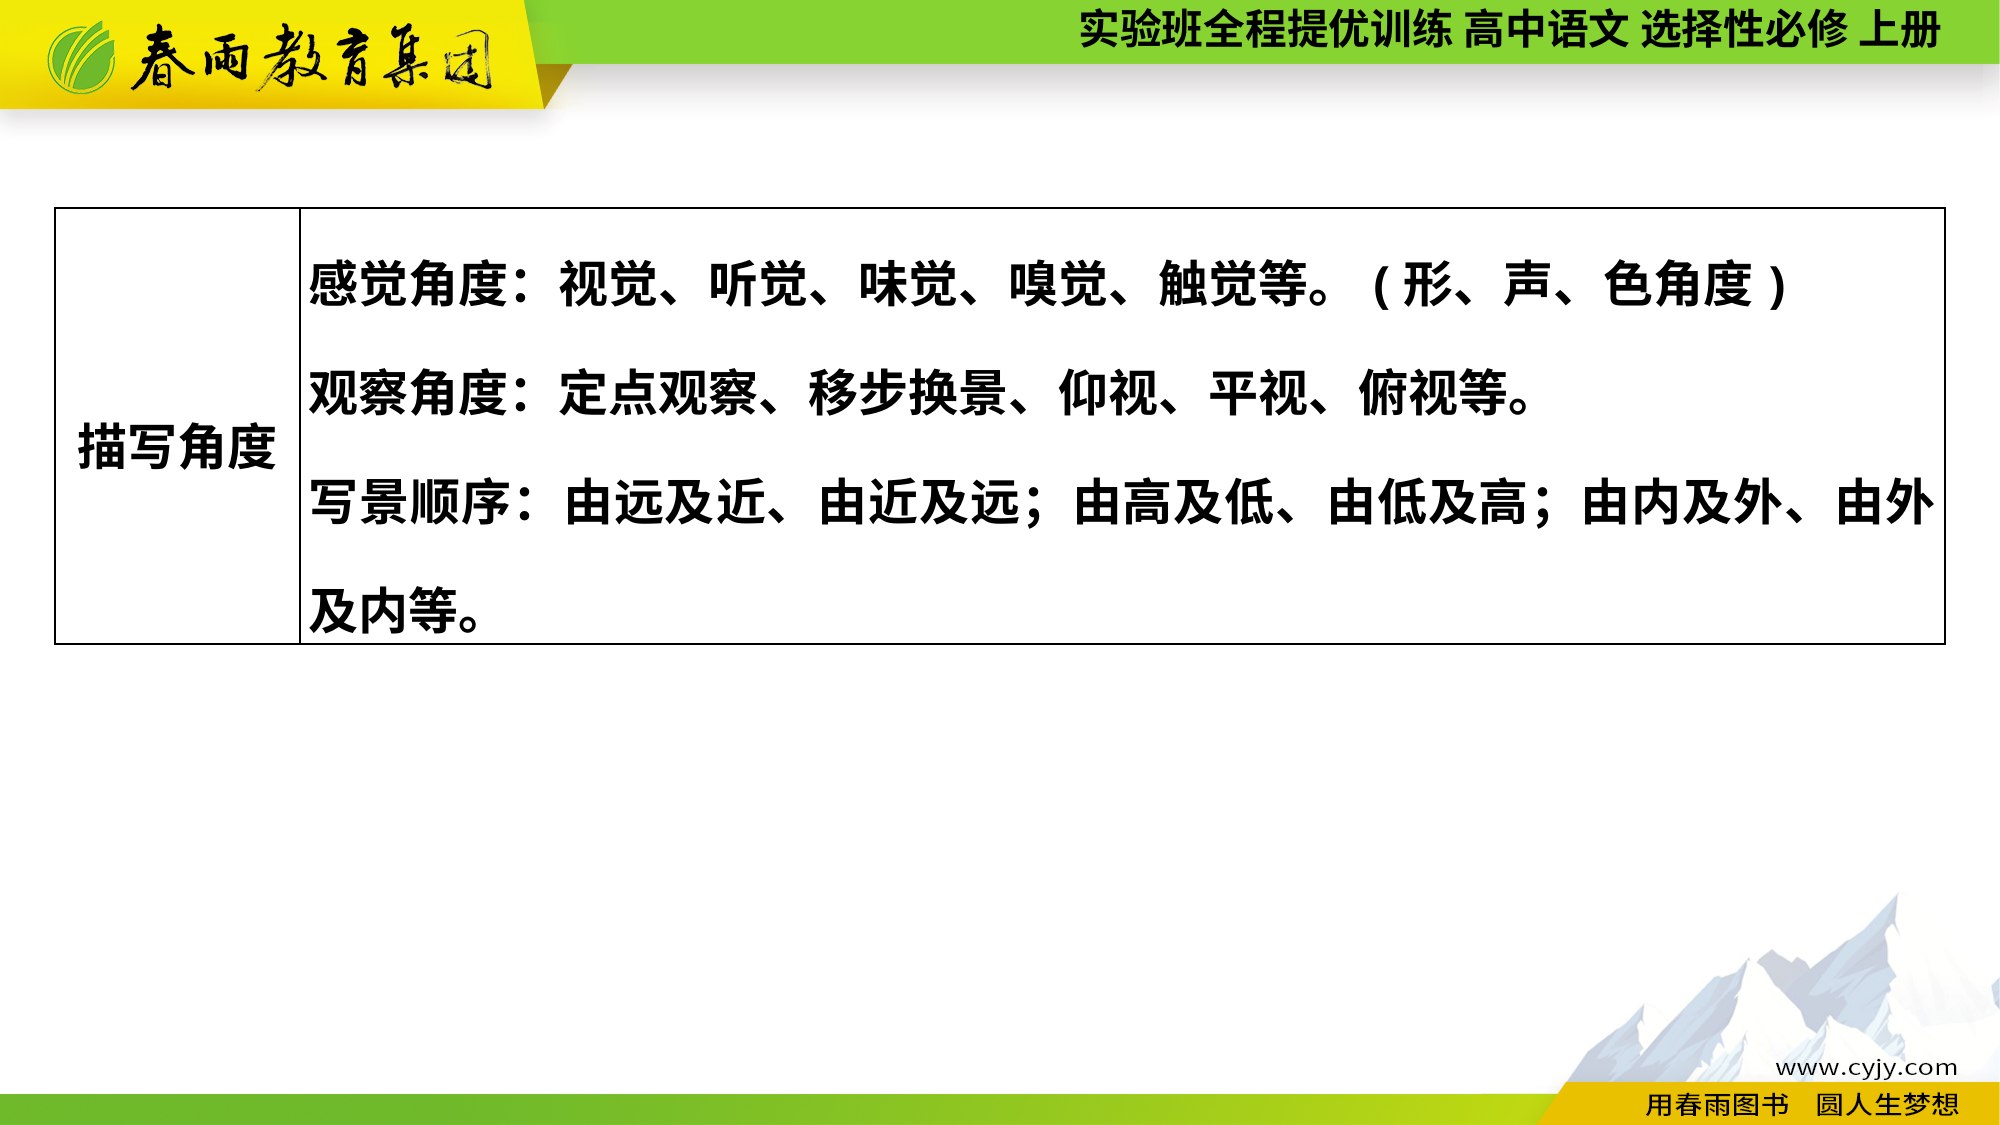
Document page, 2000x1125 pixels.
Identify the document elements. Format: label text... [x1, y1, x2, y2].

table_header 描写角度 [56, 209, 299, 643]
picture [0, 0, 2000, 1125]
table_header 感觉角度：视觉、听觉、味觉、嗅觉、触觉等。(形、声、色角度) 观察角度：定点观察、移步换景、仰视、平视、俯视等。 写景顺序：由远及近、由近及远；由高及低、由低及高；由内及外、由外及内等。 [301, 209, 1944, 643]
